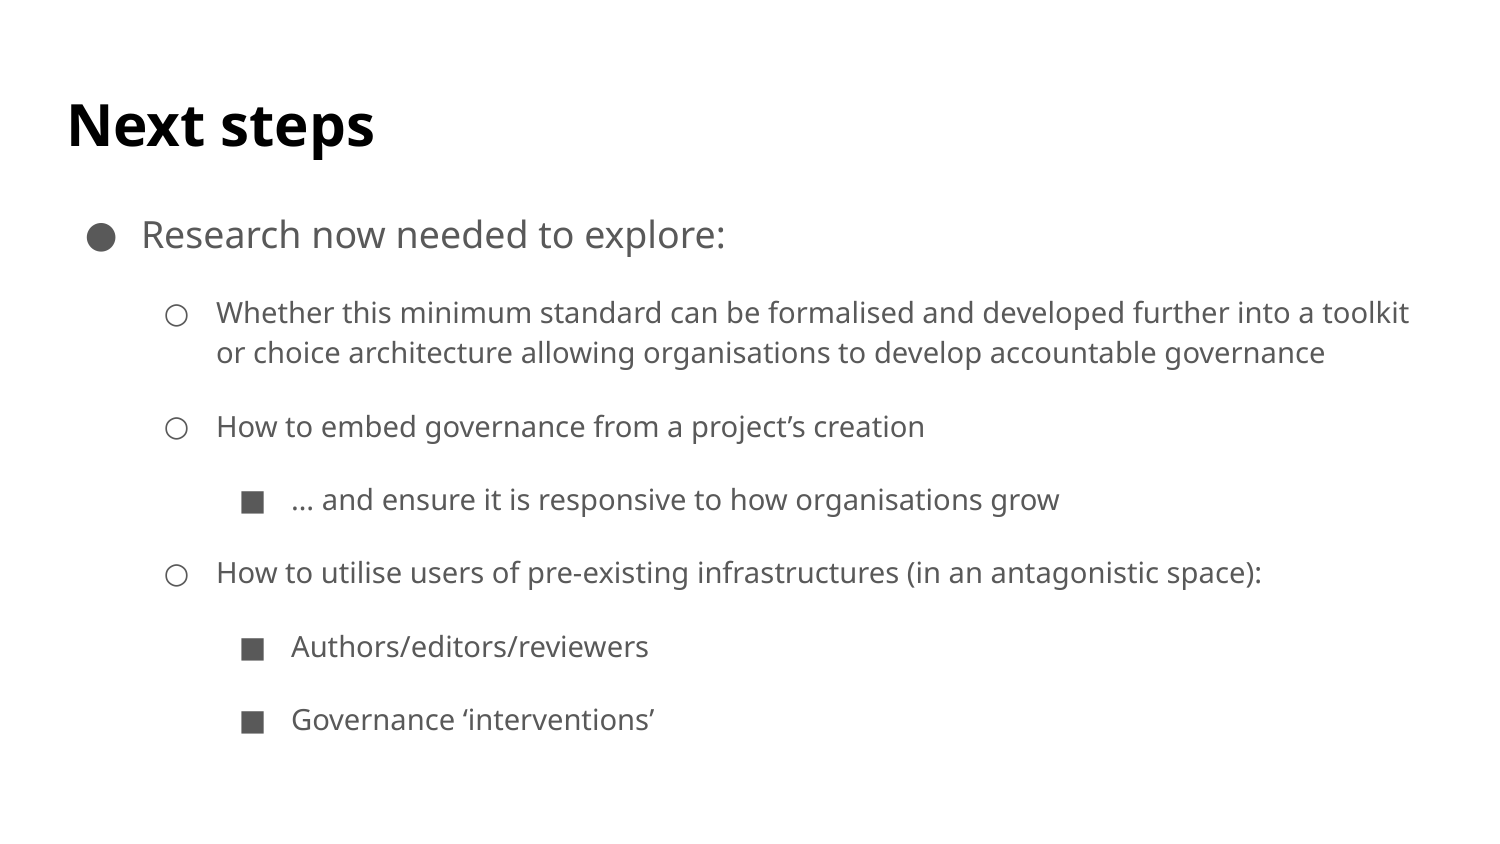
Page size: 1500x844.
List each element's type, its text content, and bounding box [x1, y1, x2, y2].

title Next steps [51, 72, 1449, 167]
list Research now needed to explore: Whether this minimum standard can be formalised and developed further into a toolkit or choice architecture allowing organisations to develop accountable governance How to embed governance from a project’s creation … and ensure it is responsive to how organisations grow How to utilise users of pre-existing infrastructures (in an antagonistic space): Authors/editors/reviewers Governance ‘interventions’ [51, 189, 1449, 786]
